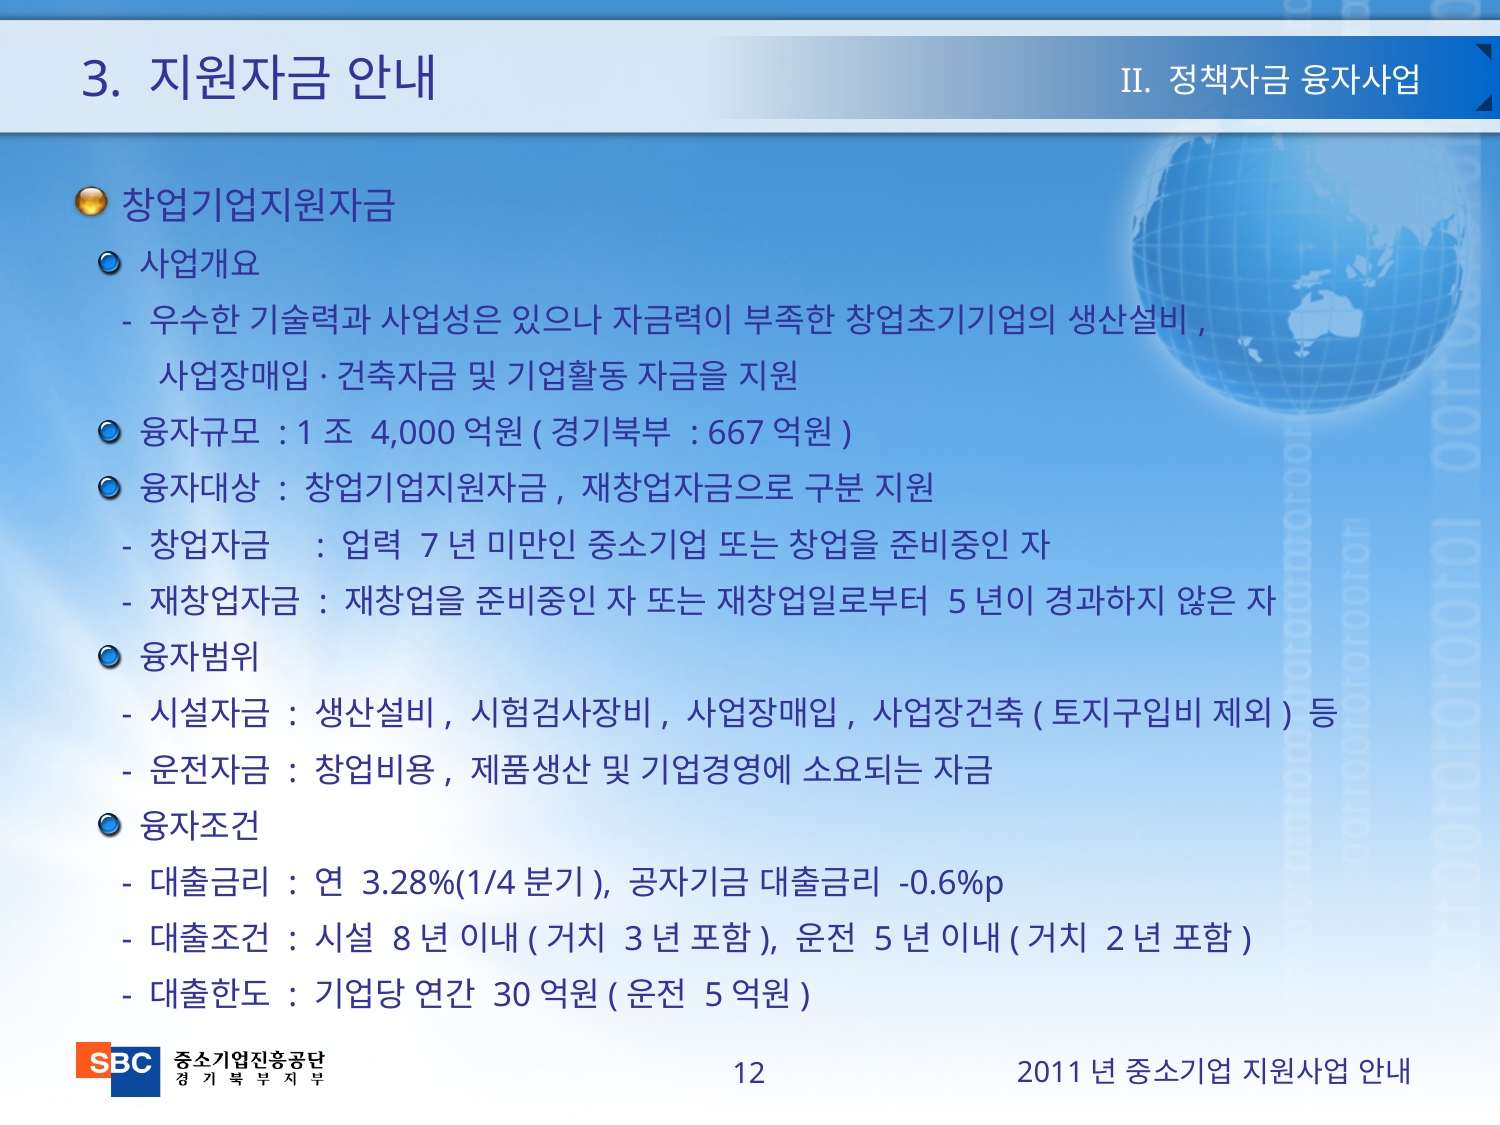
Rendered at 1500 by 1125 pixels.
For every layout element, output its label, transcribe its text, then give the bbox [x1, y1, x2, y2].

picture [0, 0, 1500, 1125]
text_box 3. 지원자금 안내 [66, 38, 454, 114]
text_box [71, 169, 716, 230]
text_box II. 정책자금 융자사업 [1105, 51, 1438, 107]
text_box 사업개요 - 우수한 기술력과 사업성은 있으나 자금력이 부족한 창업초기기업의 생산설비, 사업장매입·건축자금 및 기업활동 자금을 지원 융자규모 : 1조 4,000억원(경기북부 : 667억원) 융자대상 : 창업기업지원자금, 재창업자금으로 구분 지원 - 창업자금 : 업력 7년 미만인 중소기업 또는 창업을 준비중인 자 - 재창업자금 : 재창업을 준비중인 자 또는 재창업일로부터 5년이 경과하지 않은 자 융자범위 - 시설자금 : 생산설비, 시험검사장비, 사업장매입, 사업장건축(토지구입비 제외) 등 - 운전자금 : 창업비용, 제품생산 및 기업경영에 소요되는 자금 융자조건 - 대출금리 : 연 3.28%(1/4분기), 공자기금 대출금리 -0.6%p - 대출조건 : 시설 8년 이내(거치 3년 포함), 운전 5년 이내(거치 2년 포함) - 대출한도 : 기업당 연간 30억원(운전 5억원) [80, 227, 1440, 1021]
